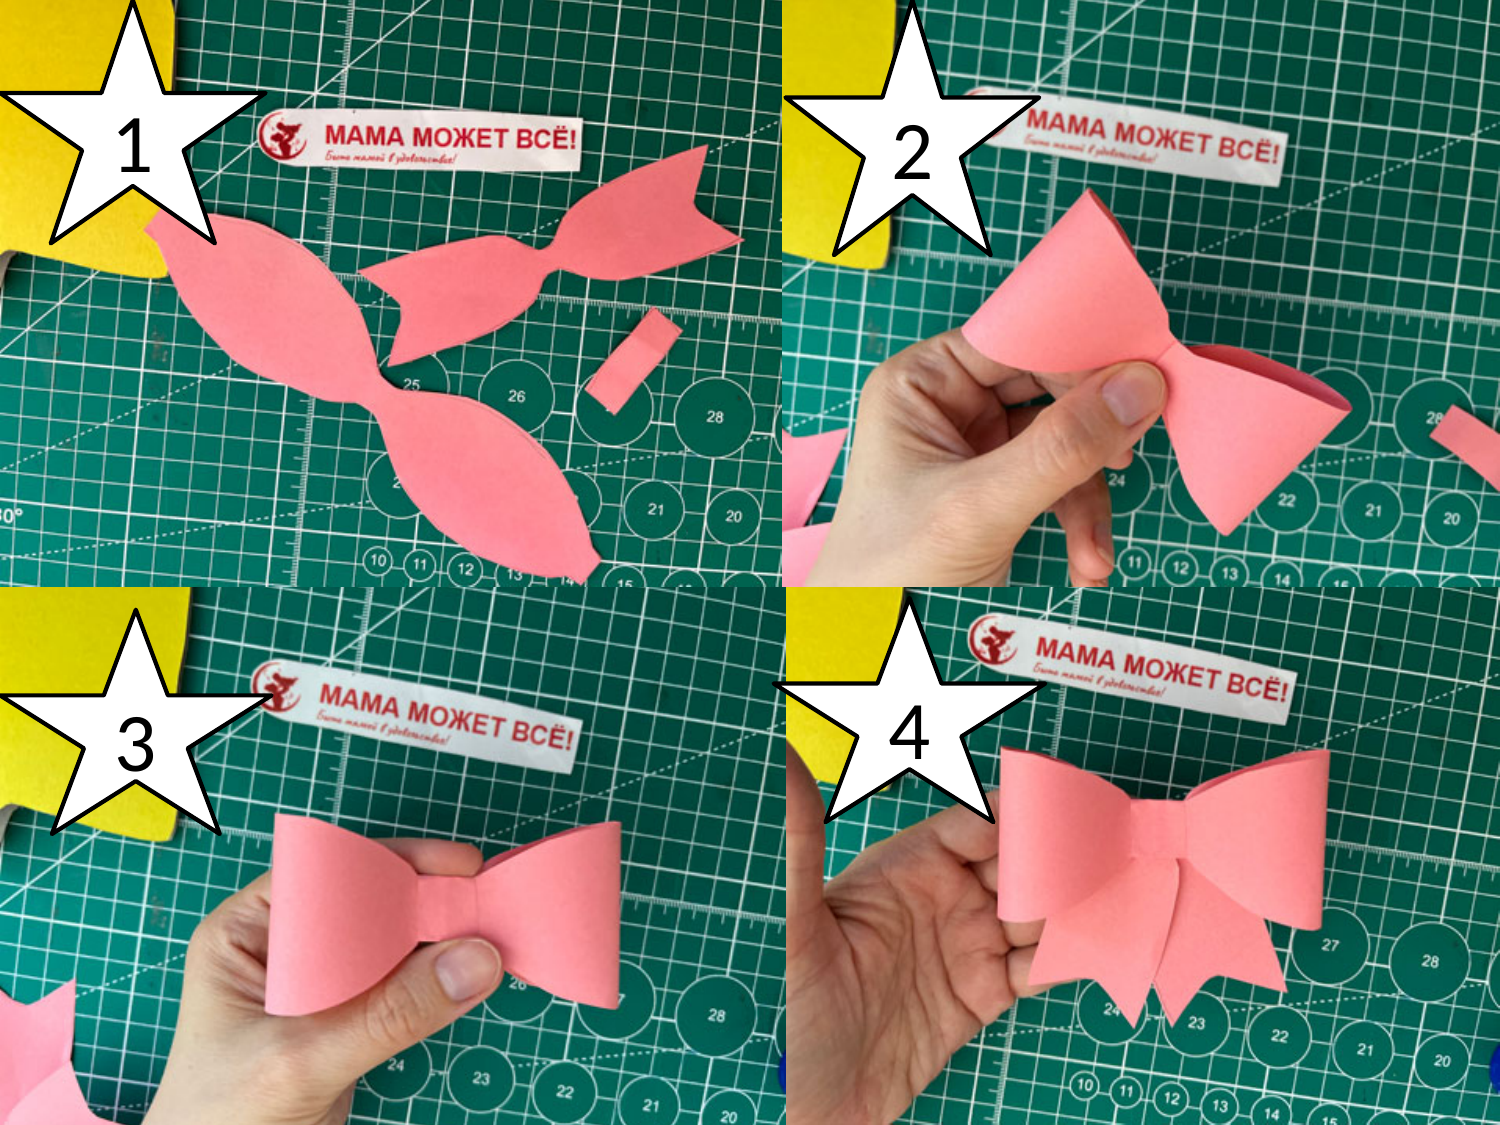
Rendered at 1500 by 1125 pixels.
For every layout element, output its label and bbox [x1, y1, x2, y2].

picture [0, 0, 1500, 1125]
list [782, 0, 1500, 587]
